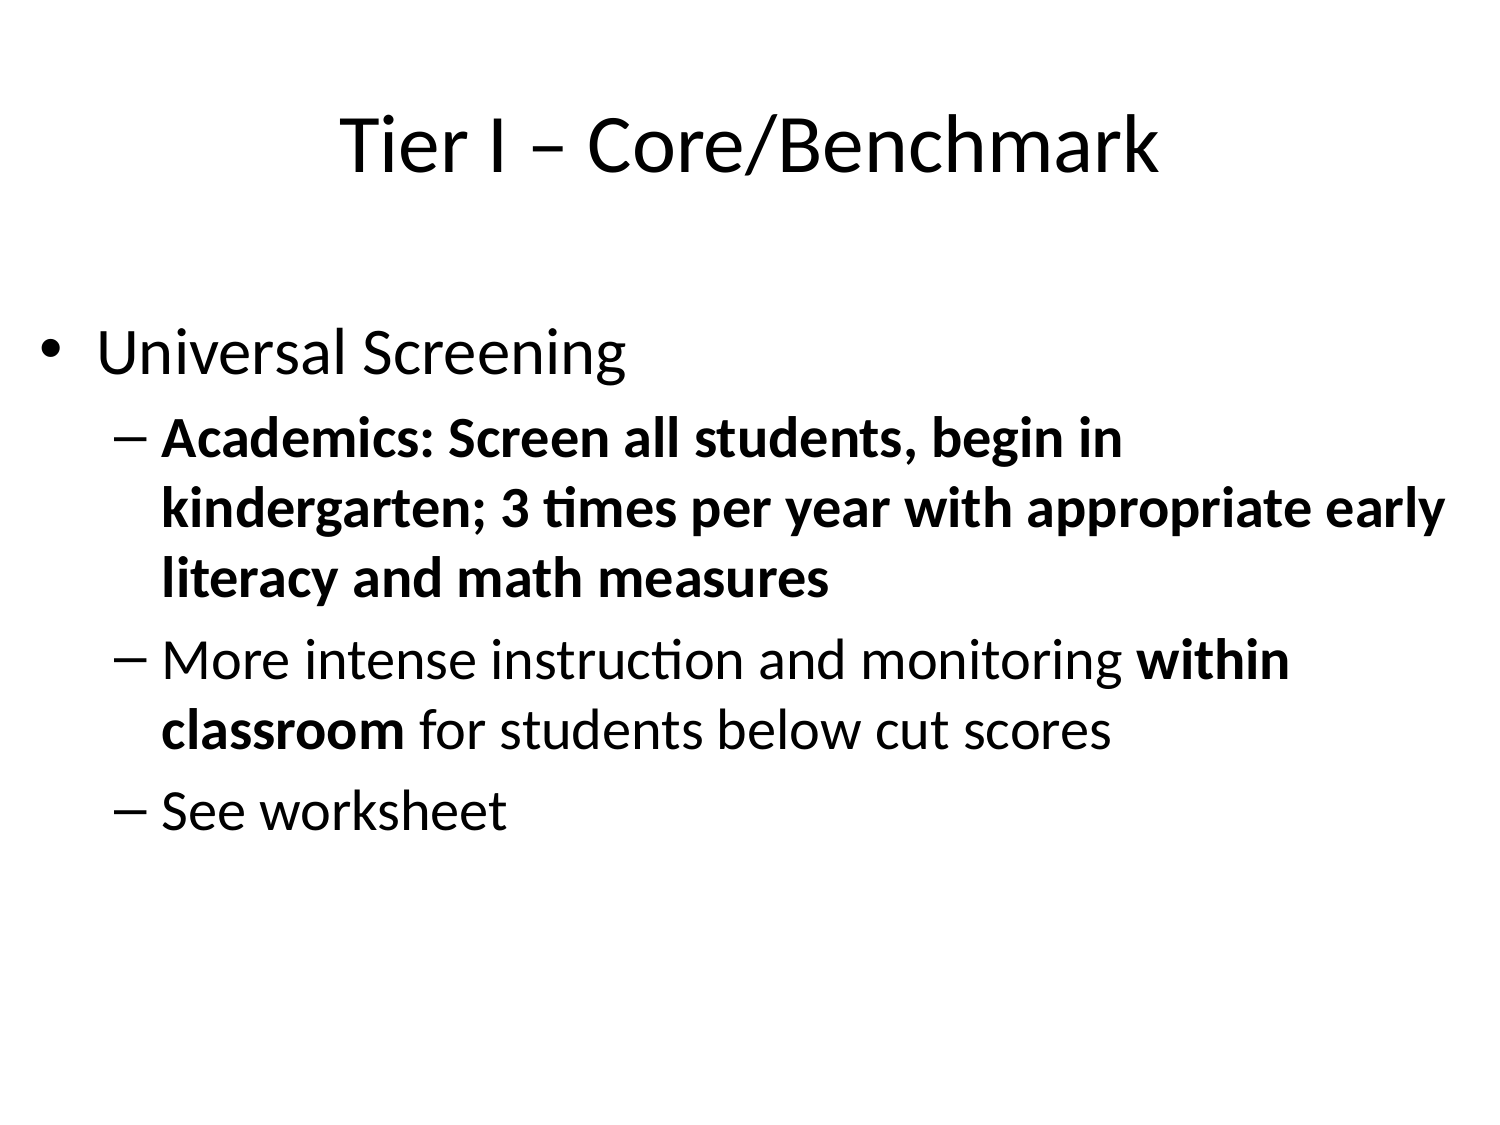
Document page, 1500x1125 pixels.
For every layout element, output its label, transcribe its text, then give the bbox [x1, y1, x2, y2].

list Universal Screening Academics: Screen all students, begin in kindergarten; 3 times per year with appropriate early literacy and math measures More intense instruction and monitoring within classroom for students below cut scores See worksheet [24, 299, 1463, 1025]
title Tier I – Core/Benchmark [75, 45, 1425, 233]
